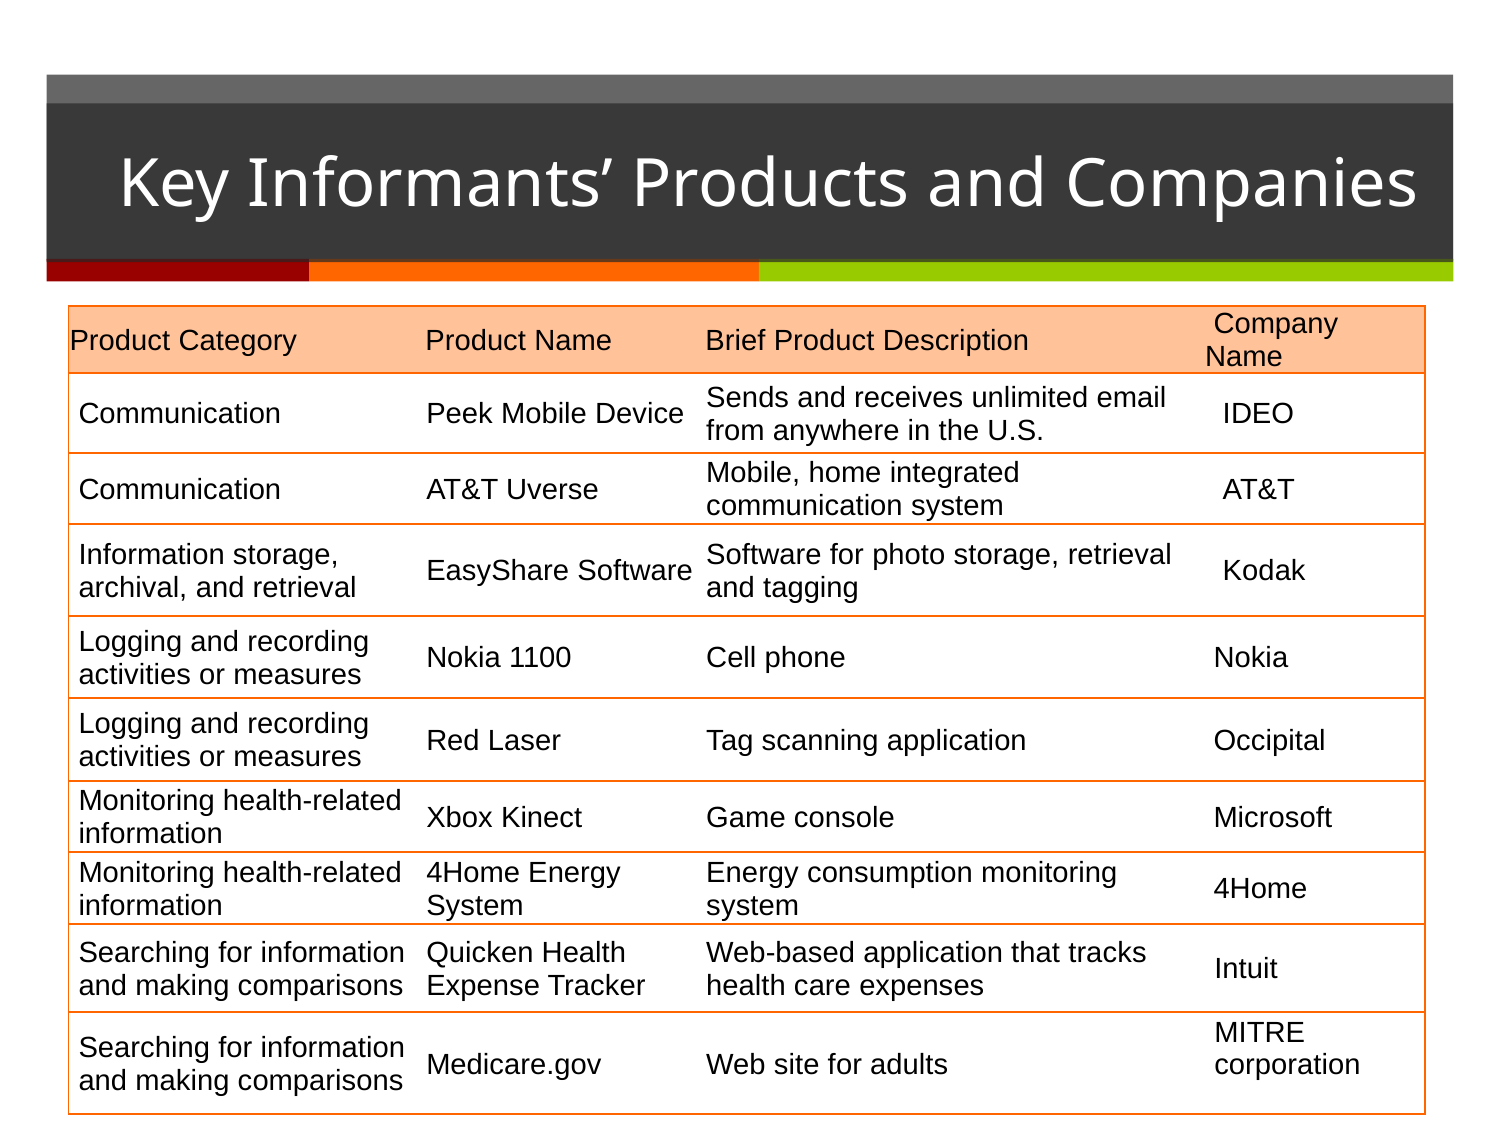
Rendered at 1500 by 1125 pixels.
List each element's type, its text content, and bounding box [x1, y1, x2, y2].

table_cell Logging and recording activities or measures [69, 617, 416, 697]
table_cell Mobile, home integrated communication system [696, 454, 1204, 523]
table_header Brief Product Description [696, 307, 1204, 372]
table_cell Medicare.gov [416, 1013, 696, 1113]
table_cell Tag scanning application [696, 699, 1204, 780]
table_cell Intuit [1204, 925, 1424, 1011]
table_cell Monitoring health-related information [69, 782, 416, 851]
table_cell 4Home Energy System [416, 853, 696, 923]
table_cell Web site for adults [696, 1013, 1204, 1113]
table_cell Energy consumption monitoring system [696, 853, 1204, 923]
table_cell AT&T [1204, 454, 1424, 523]
table_cell Software for photo storage, retrieval and tagging [696, 525, 1204, 615]
table_cell IDEO [1204, 374, 1424, 452]
table_cell Communication [69, 374, 416, 452]
table_cell Red Laser [416, 699, 696, 780]
table_cell Logging and recording activities or measures [69, 699, 416, 780]
table_cell Searching for information and making comparisons [69, 925, 416, 1011]
table_cell Kodak [1204, 525, 1424, 615]
table_header Company Name [1204, 307, 1424, 372]
table_header Product Category [69, 307, 416, 372]
table_cell Cell phone [696, 617, 1204, 697]
table_cell Occipital [1204, 699, 1424, 780]
table_cell Game console [696, 782, 1204, 851]
table_cell Peek Mobile Device [416, 374, 696, 452]
title Key Informants’ Products and Companies [46, 103, 1454, 263]
table_cell EasyShare Software [416, 525, 696, 615]
table_cell Searching for information and making comparisons [69, 1013, 416, 1113]
table_cell Communication [69, 454, 416, 523]
table_cell Monitoring health-related information [69, 853, 416, 923]
table_cell 4Home [1204, 853, 1424, 923]
table_cell MITRE corporation [1204, 1013, 1424, 1113]
table_cell Sends and receives unlimited email from anywhere in the U.S. [696, 374, 1204, 452]
table_header Product Name [416, 307, 696, 372]
table_cell Nokia [1204, 617, 1424, 697]
table_cell Xbox Kinect [416, 782, 696, 851]
table_cell Quicken Health Expense Tracker [416, 925, 696, 1011]
table_cell Microsoft [1204, 782, 1424, 851]
table_cell AT&T Uverse [416, 454, 696, 523]
table_cell Web-based application that tracks health care expenses [696, 925, 1204, 1011]
table_cell Information storage, archival, and retrieval [69, 525, 416, 615]
table_cell Nokia 1100 [416, 617, 696, 697]
